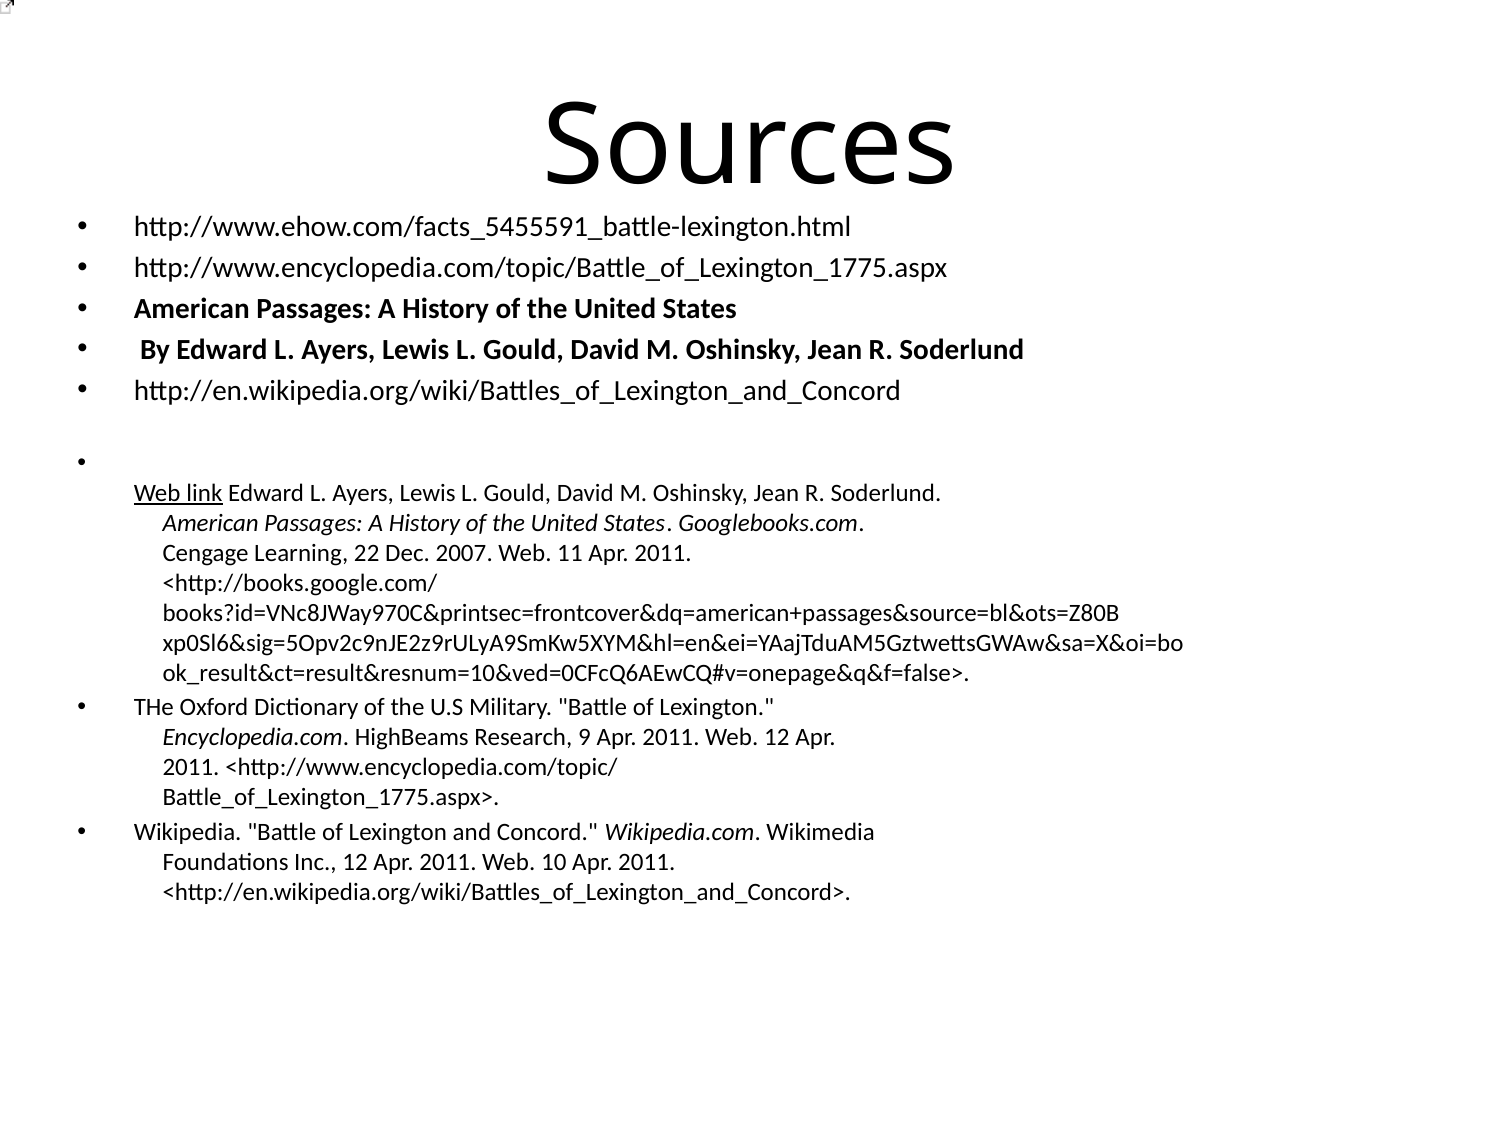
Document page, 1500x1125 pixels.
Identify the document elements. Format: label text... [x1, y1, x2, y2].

picture [0, 0, 15, 15]
list http://www.ehow.com/facts_5455591_battle-lexington.html http://www.encyclopedia.com/topic/Battle_of_Lexington_1775.aspx American Passages: A History of the United States By Edward L. Ayers, Lewis L. Gould, David M. Oshinsky, Jean R. Soderlund http://en.wikipedia.org/wiki/Battles_of_Lexington_and_Concord Web link Edward L. Ayers, Lewis L. Gould, David M. Oshinsky, Jean R. Soderlund. American Passages: A History of the United States. Googlebooks.com. Cengage Learning, 22 Dec. 2007. Web. 11 Apr. 2011. <http://books.google.com/ books?id=VNc8JWay970C&printsec=frontcover&dq=american+passages&source=bl&ots=Z80B xp0Sl6&sig=5Opv2c9nJE2z9rULyA9SmKw5XYM&hl=en&ei=YAajTduAM5GztwettsGWAw&sa=X&oi=bo ok_result&ct=result&resnum=10&ved=0CFcQ6AEwCQ#v=onepage&q&f=false>. THe Oxford Dictionary of the U.S Military. "Battle of Lexington." Encyclopedia.com. HighBeams Research, 9 Apr. 2011. Web. 12 Apr. 2011. <http://www.encyclopedia.com/topic/ Battle_of_Lexington_1775.aspx>. Wikipedia. "Battle of Lexington and Concord." Wikipedia.com. Wikimedia Foundations Inc., 12 Apr. 2011. Web. 10 Apr. 2011. <http://en.wikipedia.org/wiki/Battles_of_Lexington_and_Concord>. [62, 200, 1413, 943]
title Sources [75, 45, 1425, 233]
